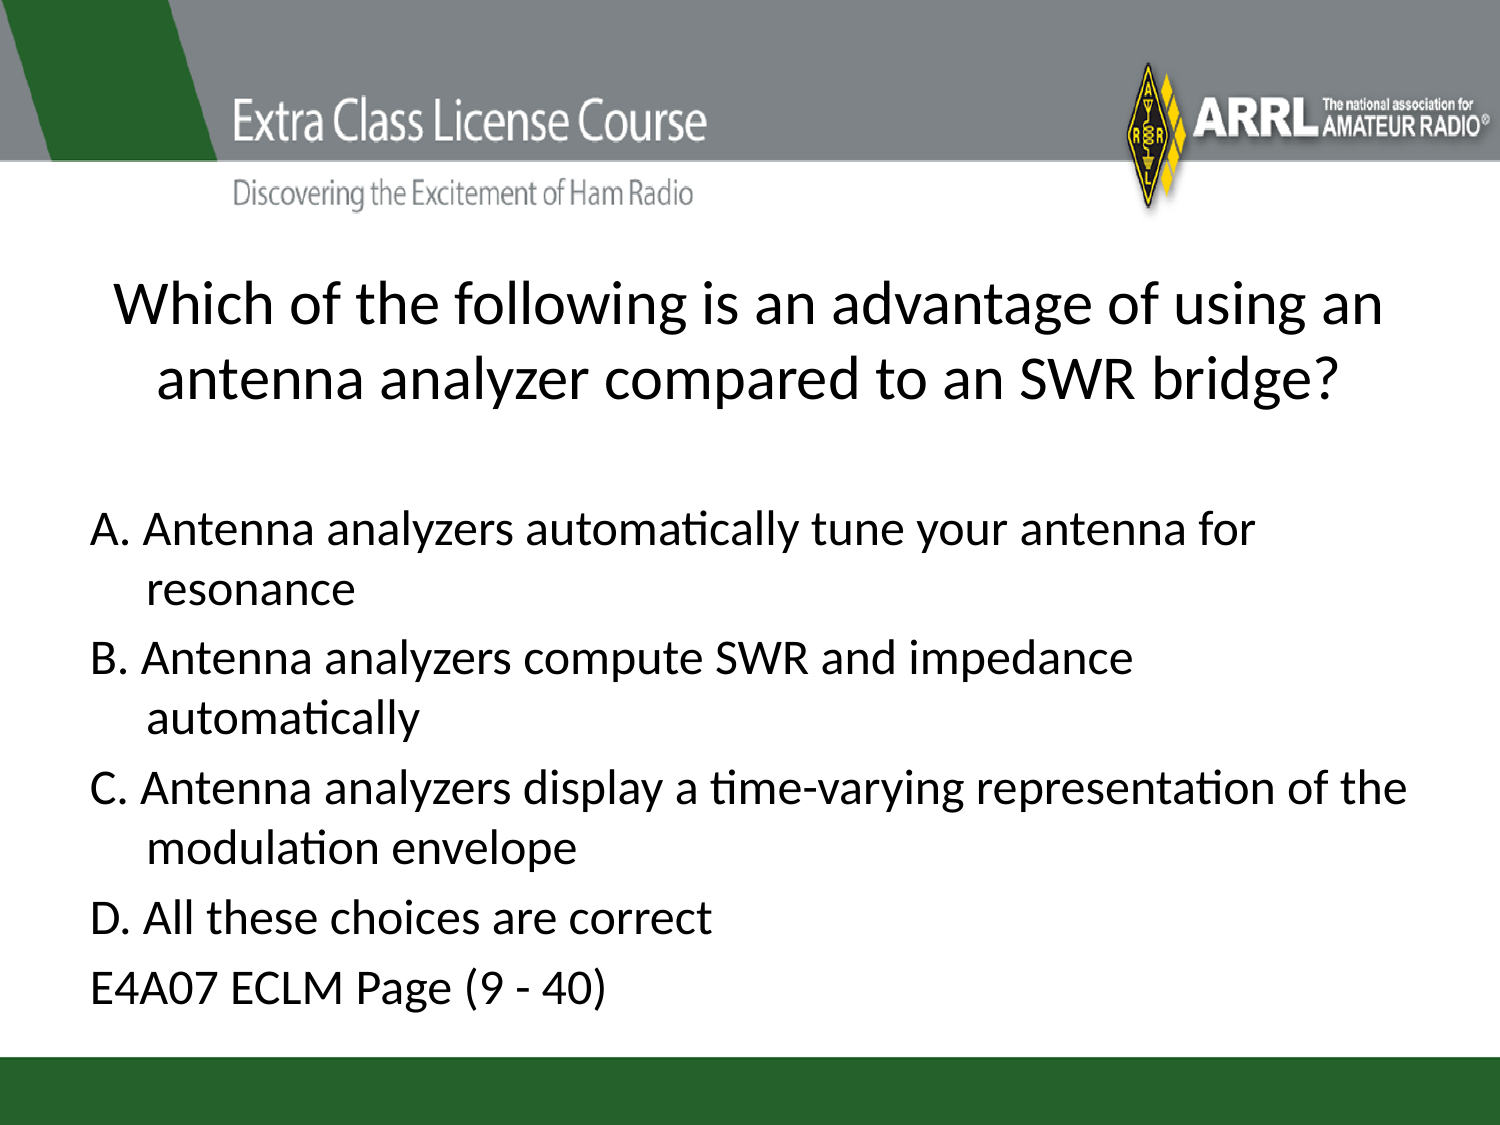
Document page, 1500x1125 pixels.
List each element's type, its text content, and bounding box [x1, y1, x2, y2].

title Which of the following is an advantage of using an antenna analyzer compared to an SWR bridge? [75, 254, 1425, 435]
list A. Antenna analyzers automatically tune your antenna for resonance B. Antenna analyzers compute SWR and impedance automatically C. Antenna analyzers display a time-varying representation of the modulation envelope D. All these choices are correct E4A07 ECLM Page (9 - 40) [75, 487, 1425, 1005]
picture [0, 0, 1500, 1125]
